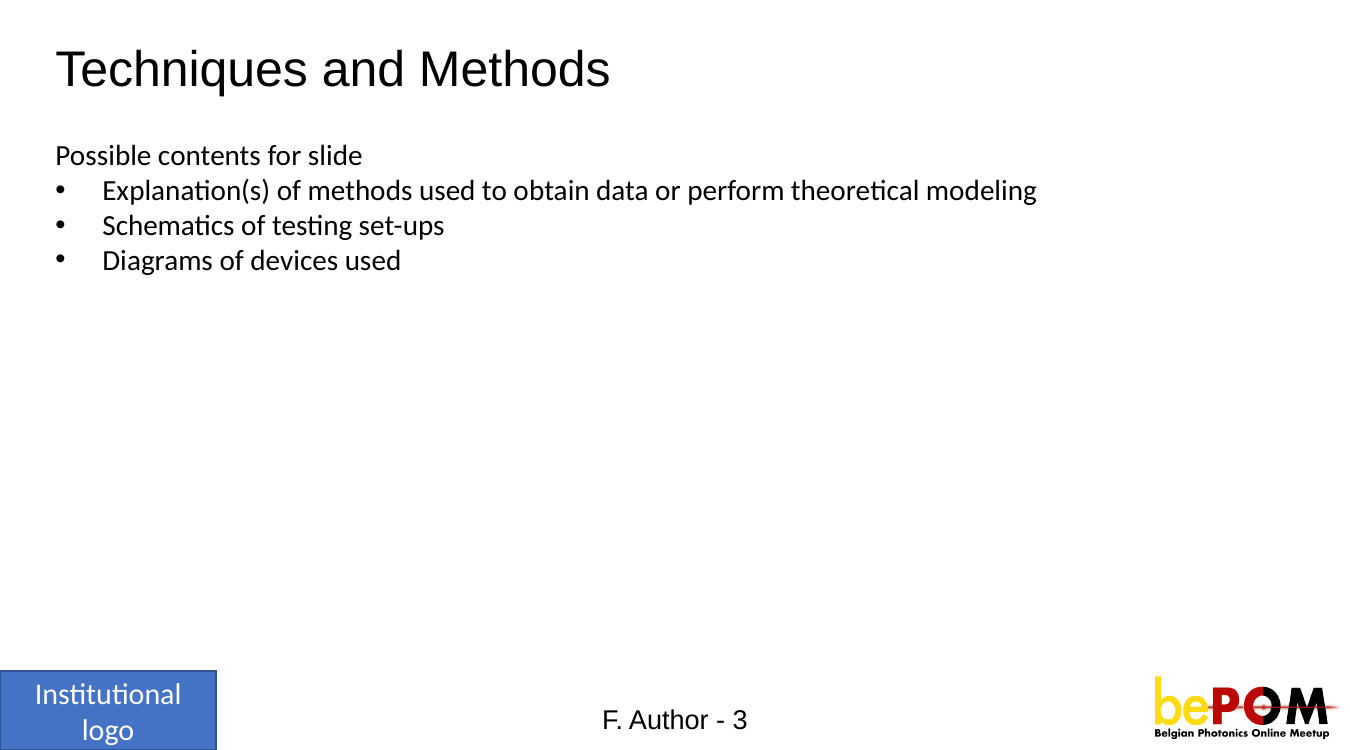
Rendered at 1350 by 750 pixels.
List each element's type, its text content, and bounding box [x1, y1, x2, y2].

text_box F. Author - 3 [554, 695, 795, 743]
picture [1141, 671, 1350, 744]
text_box Possible contents for slide Explanation(s) of methods used to obtain data or perform theoretical modeling Schematics of testing set-ups Diagrams of devices used [40, 129, 1302, 284]
text_box Institutional logo [0, 670, 217, 750]
text_box Techniques and Methods [40, 29, 1302, 104]
